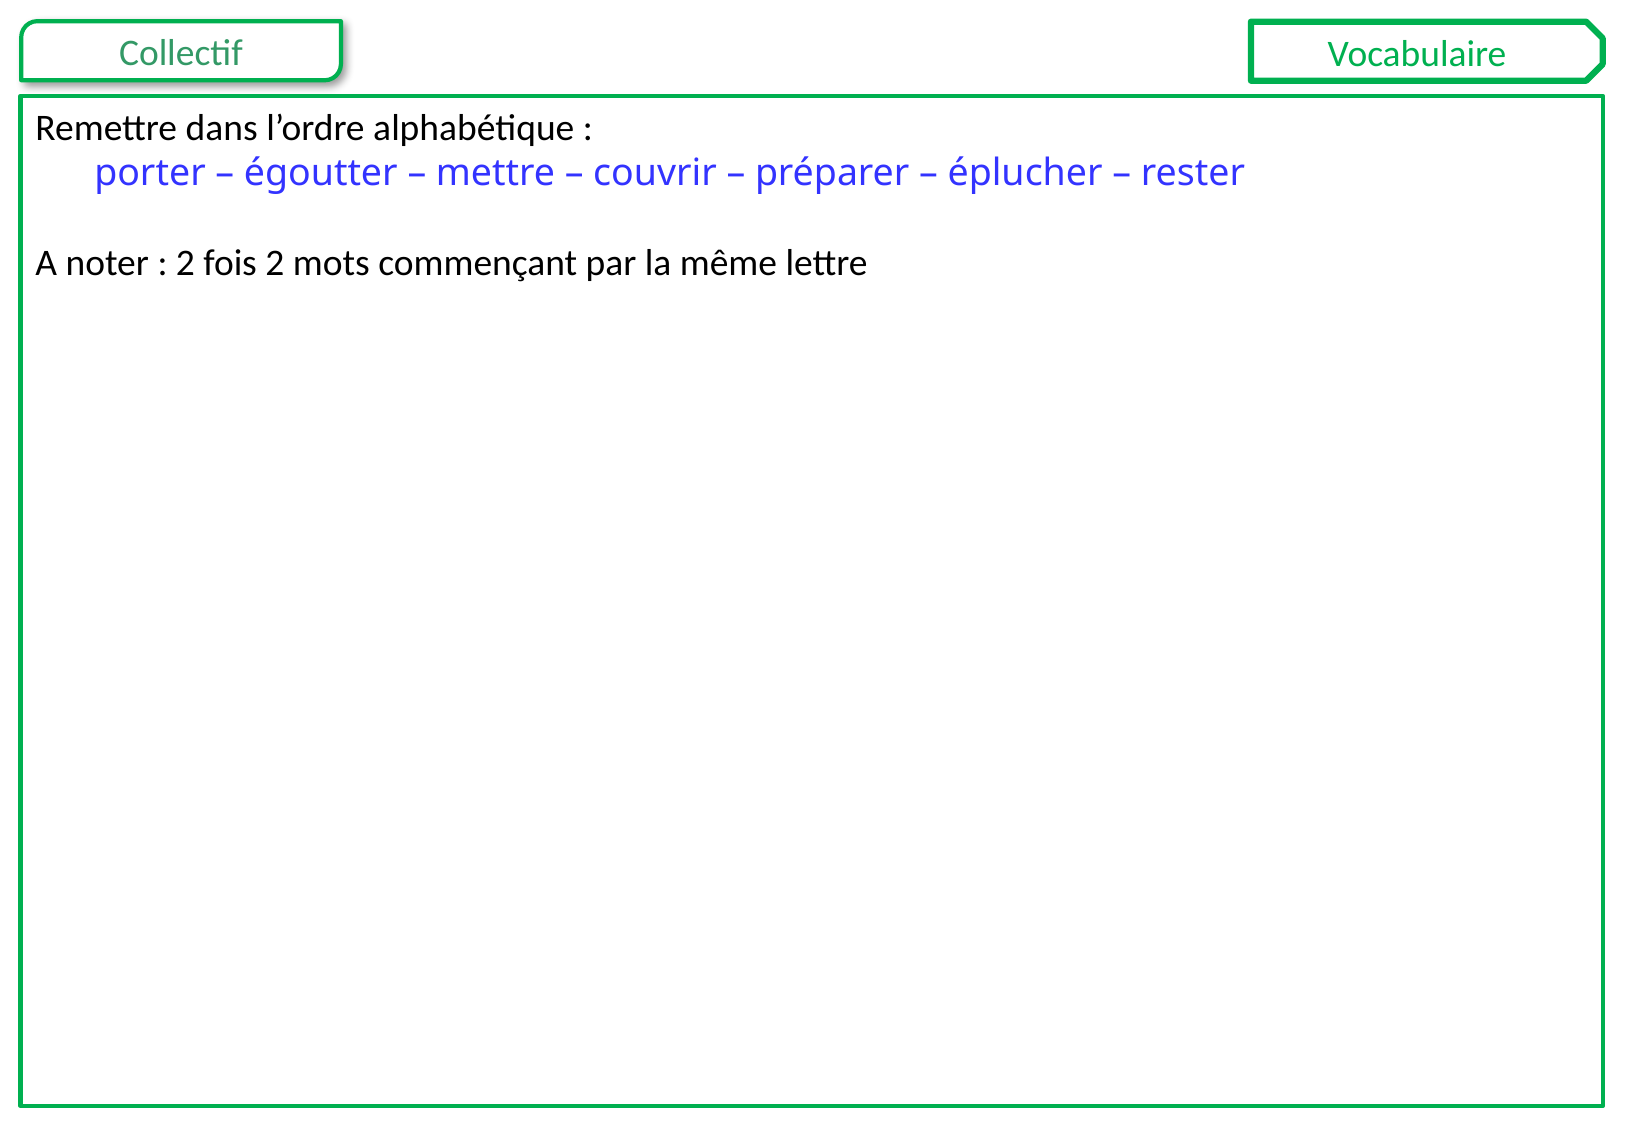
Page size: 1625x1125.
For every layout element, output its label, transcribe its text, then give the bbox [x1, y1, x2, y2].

list Remettre dans l’ordre alphabétique : porter – égoutter – mettre – couvrir – préparer – éplucher – rester A noter : 2 fois 2 mots commençant par la même lettre [18, 94, 1605, 1108]
list Vocabulaire [1250, 21, 1584, 81]
